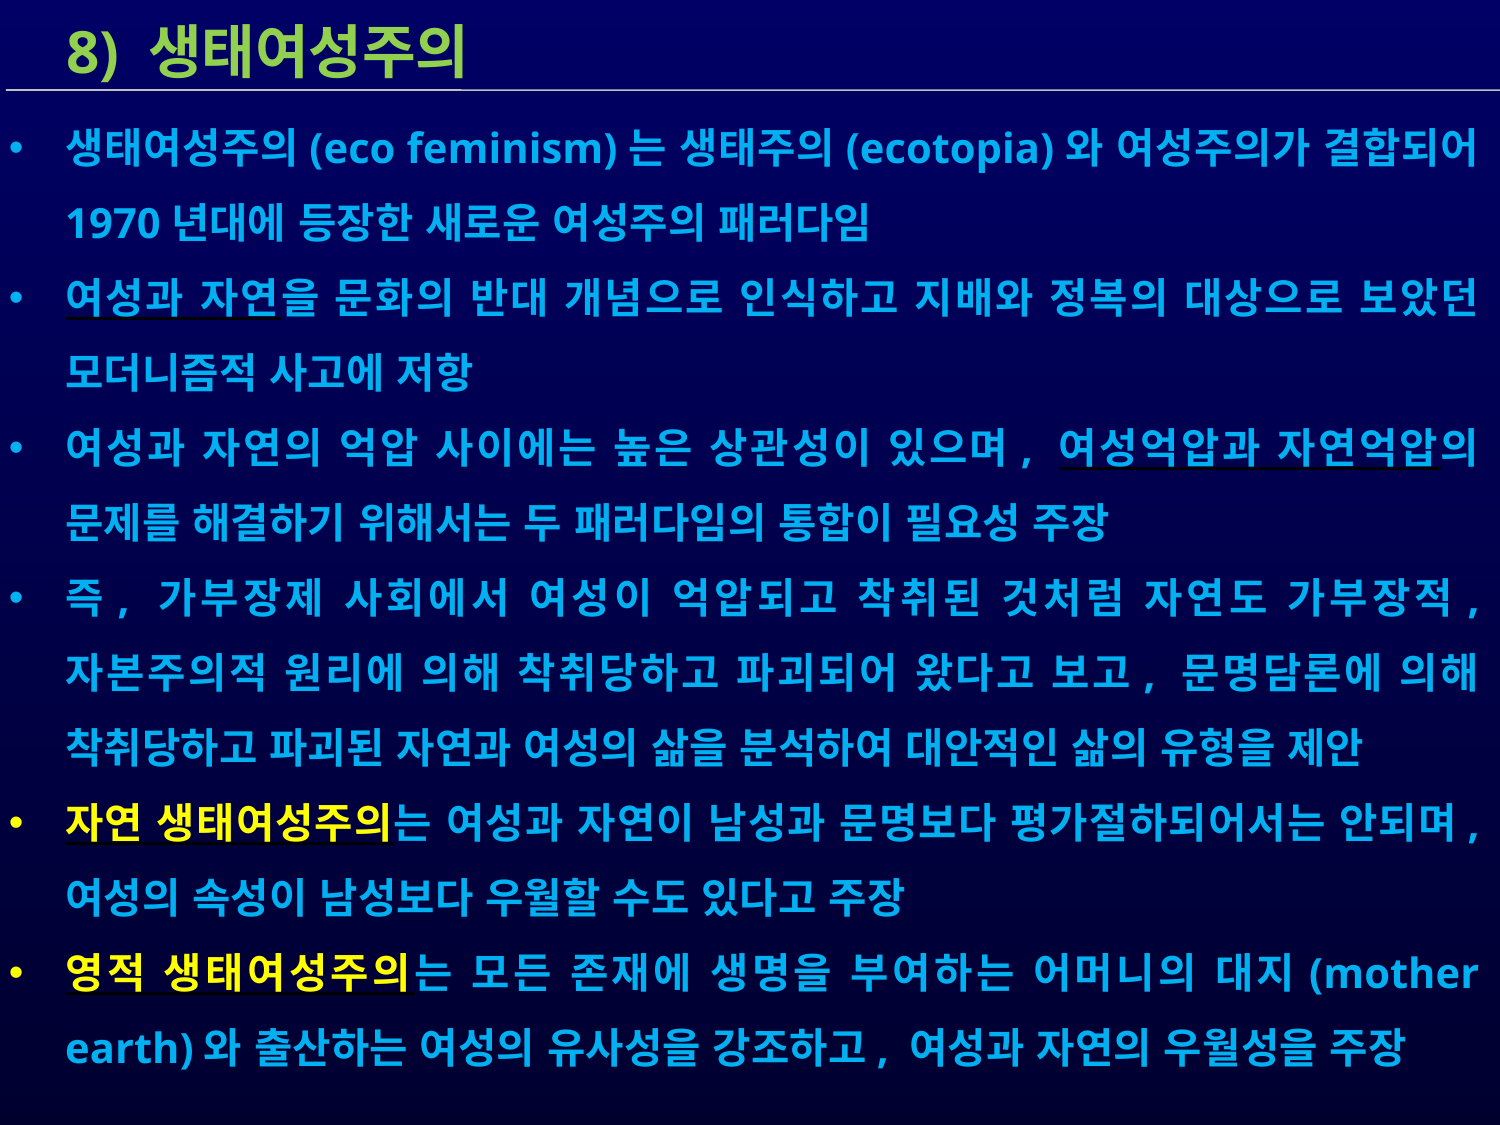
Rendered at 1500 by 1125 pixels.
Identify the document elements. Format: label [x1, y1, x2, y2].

text_box [0, 6, 1500, 1079]
